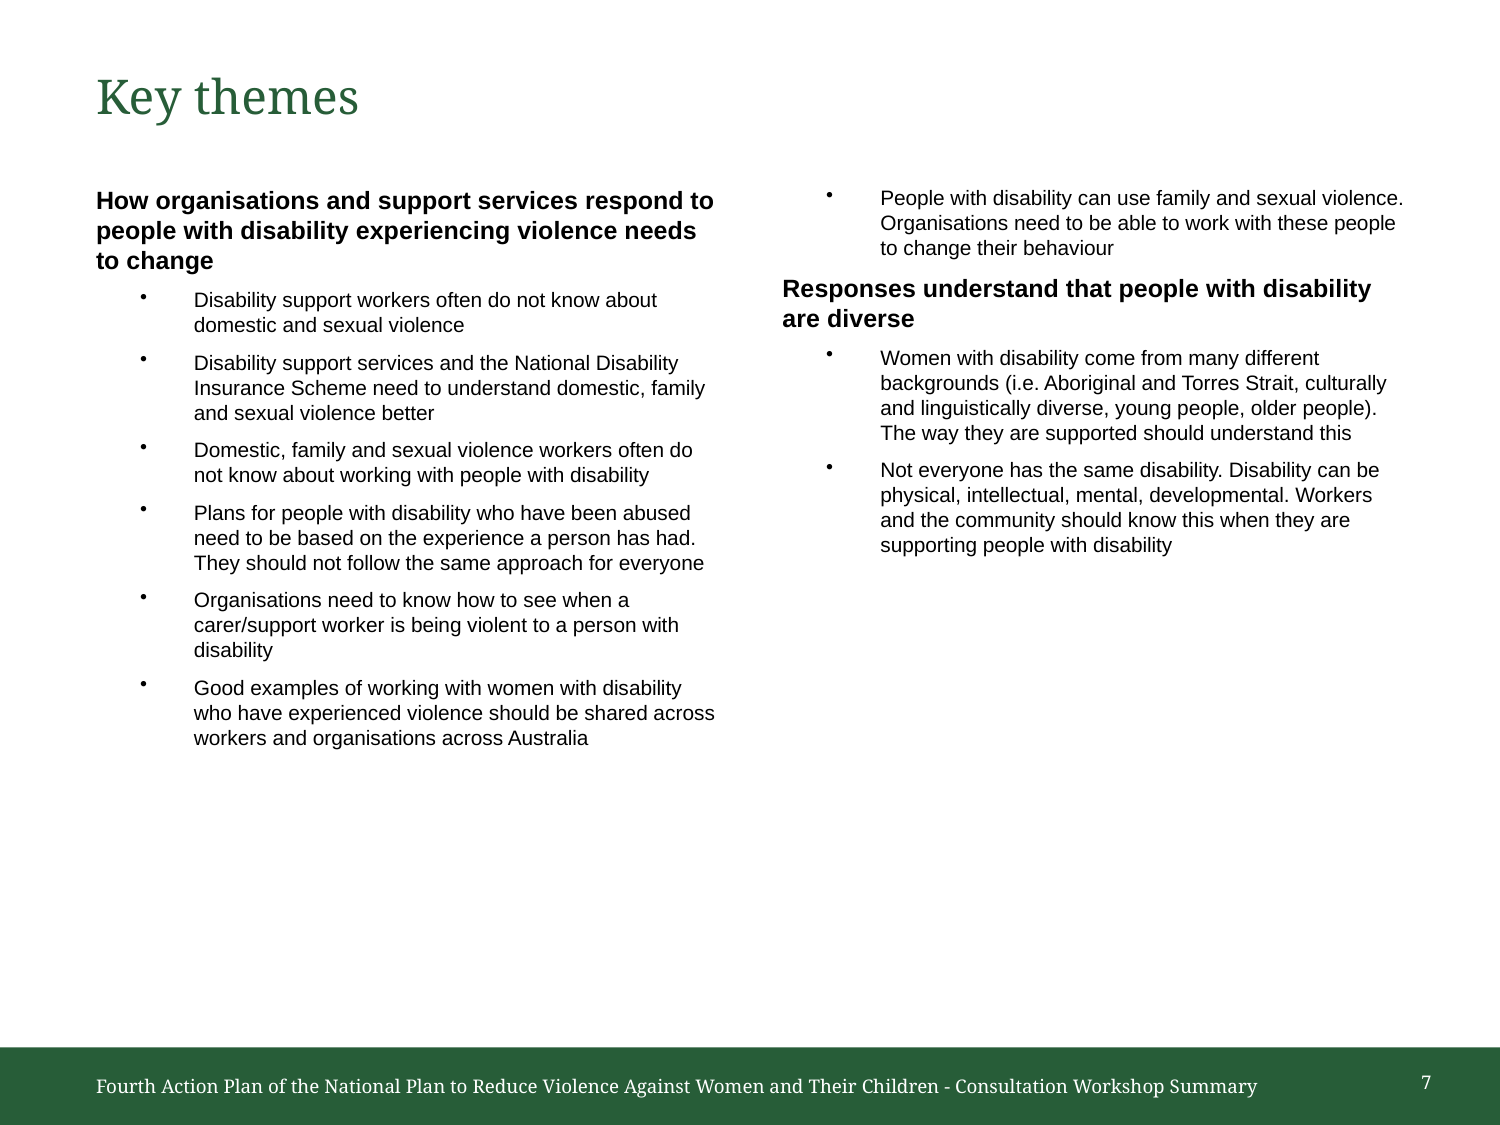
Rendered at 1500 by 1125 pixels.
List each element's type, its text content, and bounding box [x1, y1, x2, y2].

list How organisations and support services respond to people with disability experiencing violence needs to change Disability support workers often do not know about domestic and sexual violence Disability support services and the National Disability Insurance Scheme need to understand domestic, family and sexual violence better Domestic, family and sexual violence workers often do not know about working with people with disability Plans for people with disability who have been abused need to be based on the experience a person has had. They should not follow the same approach for everyone Organisations need to know how to see when a carer/support worker is being violent to a person with disability Good examples of working with women with disability who have experienced violence should be shared across workers and organisations across Australia People with disability can use family and sexual violence. Organisations need to be able to work with these people to change their behaviour Responses understand that people with disability are diverse Women with disability come from many different backgrounds (i.e. Aboriginal and Torres Strait, culturally and linguistically diverse, young people, older people). The way they are supported should understand this Not everyone has the same disability. Disability can be physical, intellectual, mental, developmental. Workers and the community should know this when they are supporting people with disability [95, 184, 1411, 779]
title Key themes [95, 76, 1405, 133]
text_box Fourth Action Plan of the National Plan to Reduce Violence Against Women and Their Children - Consultation Workshop Summary [96, 1074, 1273, 1098]
slide_number 7 [1410, 1072, 1432, 1095]
